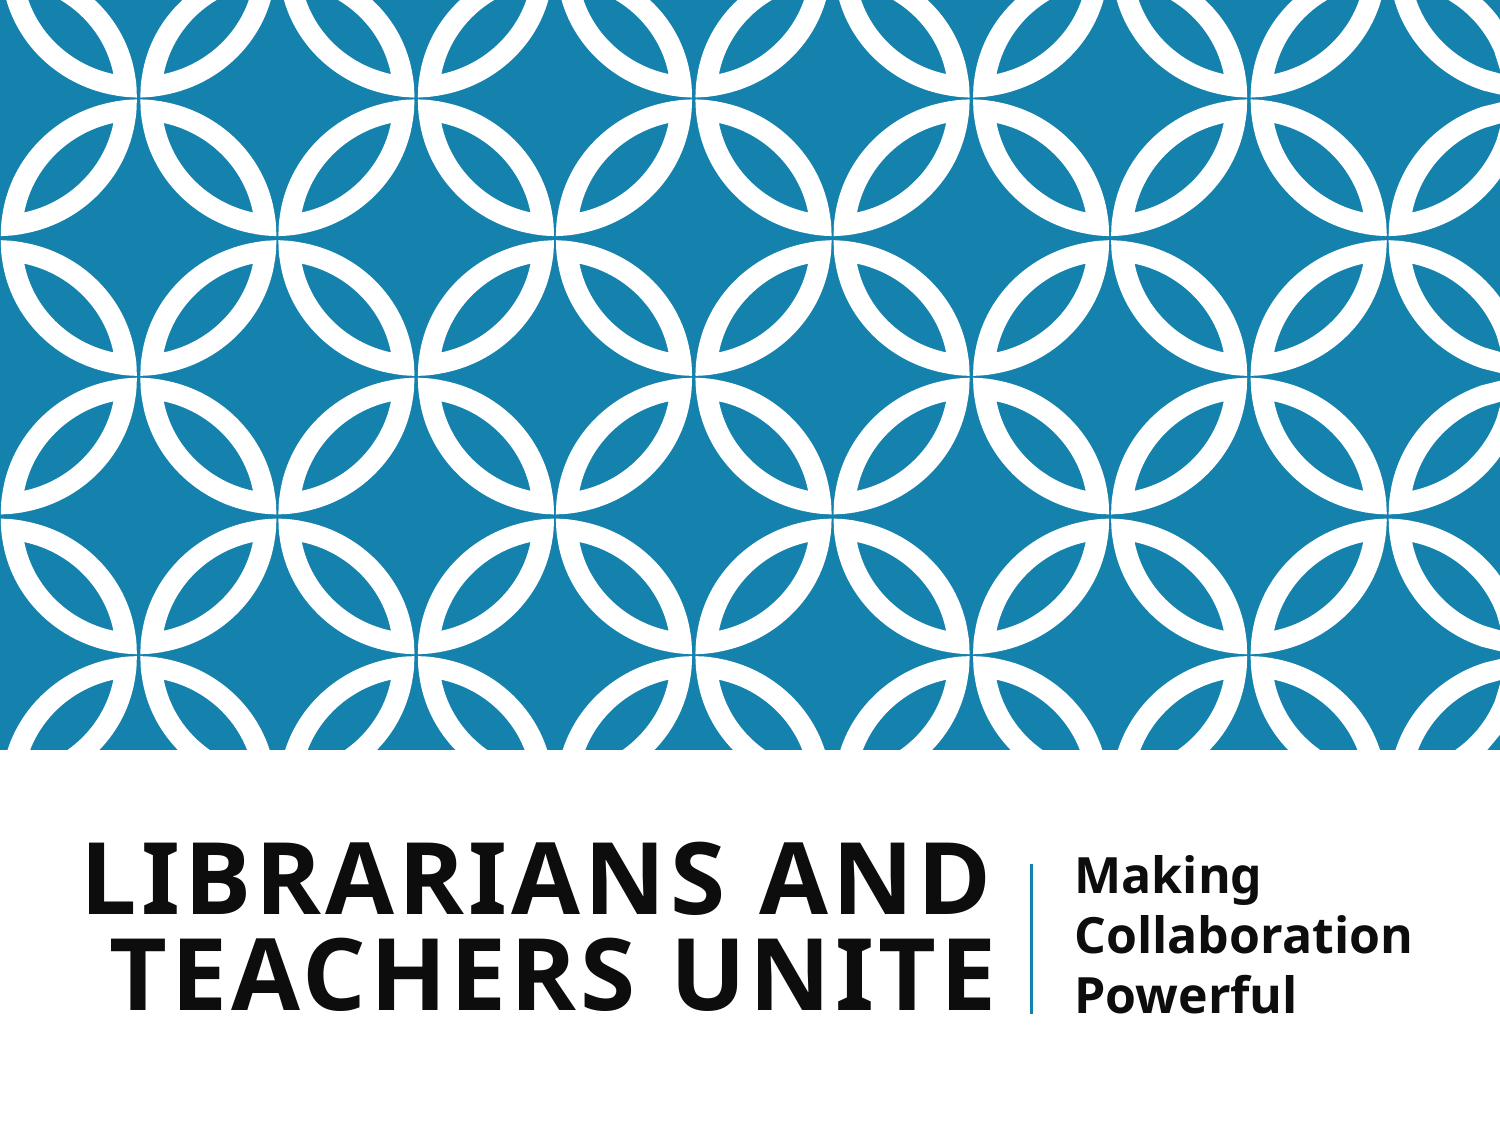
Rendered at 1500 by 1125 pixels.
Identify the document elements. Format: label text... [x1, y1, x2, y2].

title Librarians and Teachers Unite [56, 813, 1013, 1054]
subtitle Making Collaboration Powerful [1059, 813, 1454, 1054]
